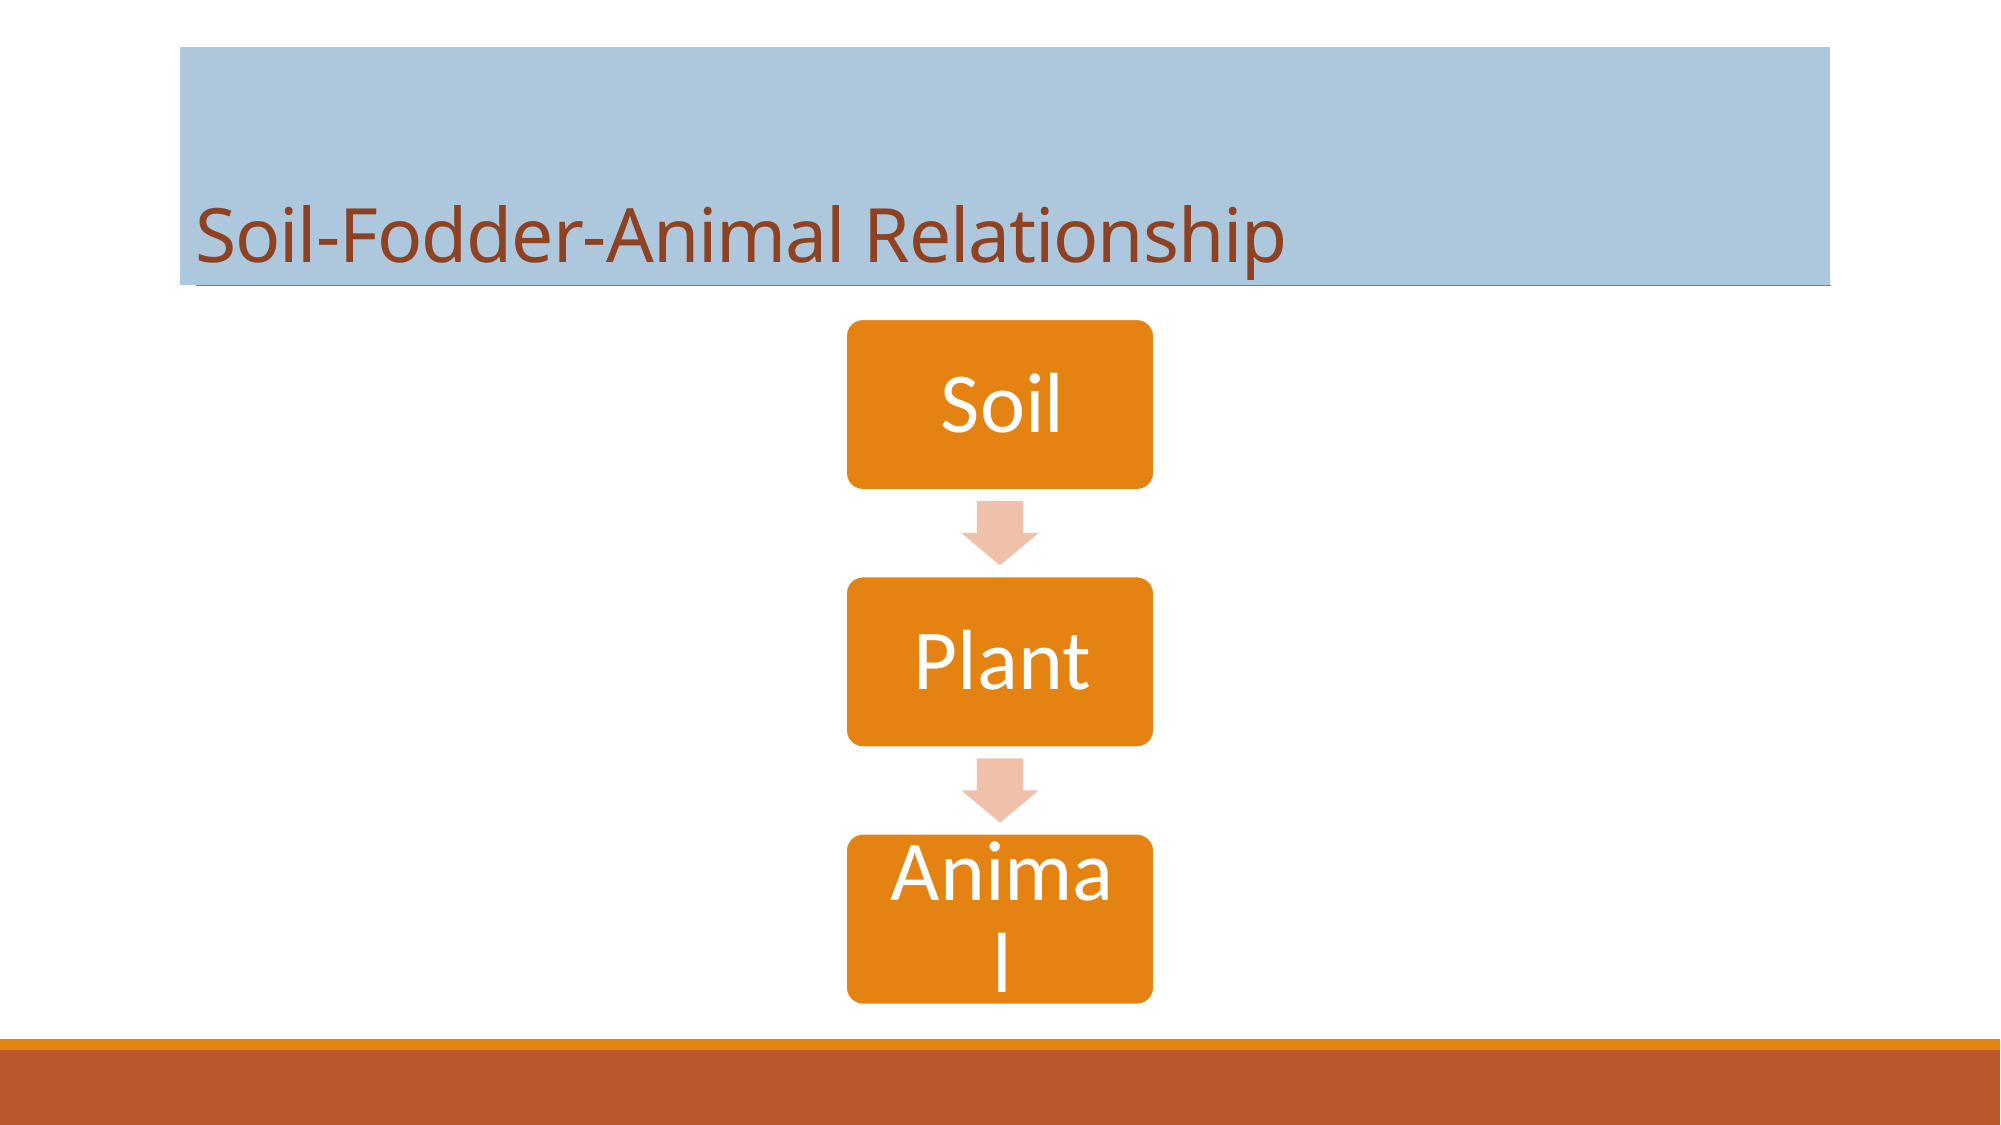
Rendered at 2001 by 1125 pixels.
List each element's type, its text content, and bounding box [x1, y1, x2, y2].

title Soil-Fodder-Animal Relationship [180, 47, 1830, 285]
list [324, 318, 1676, 1006]
